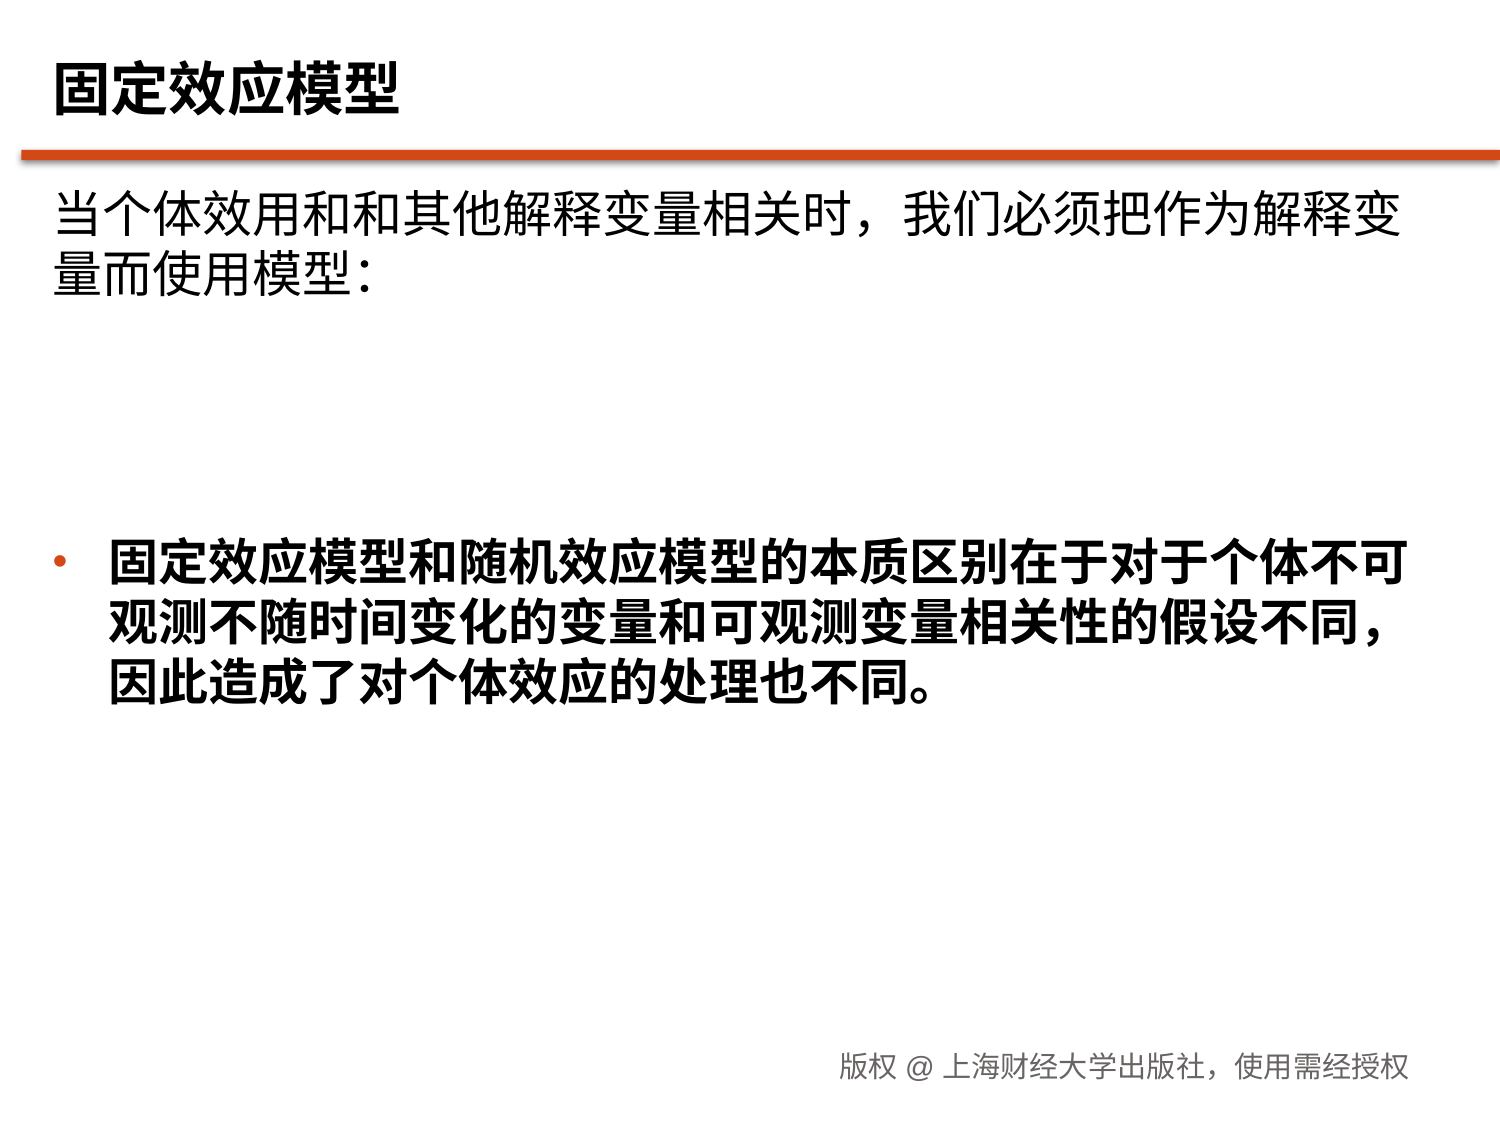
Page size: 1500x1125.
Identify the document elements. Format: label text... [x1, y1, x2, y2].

title 固定效应模型 [37, 50, 1425, 138]
footer 版权@上海财经大学出版社，使用需经授权 [825, 1028, 1475, 1104]
